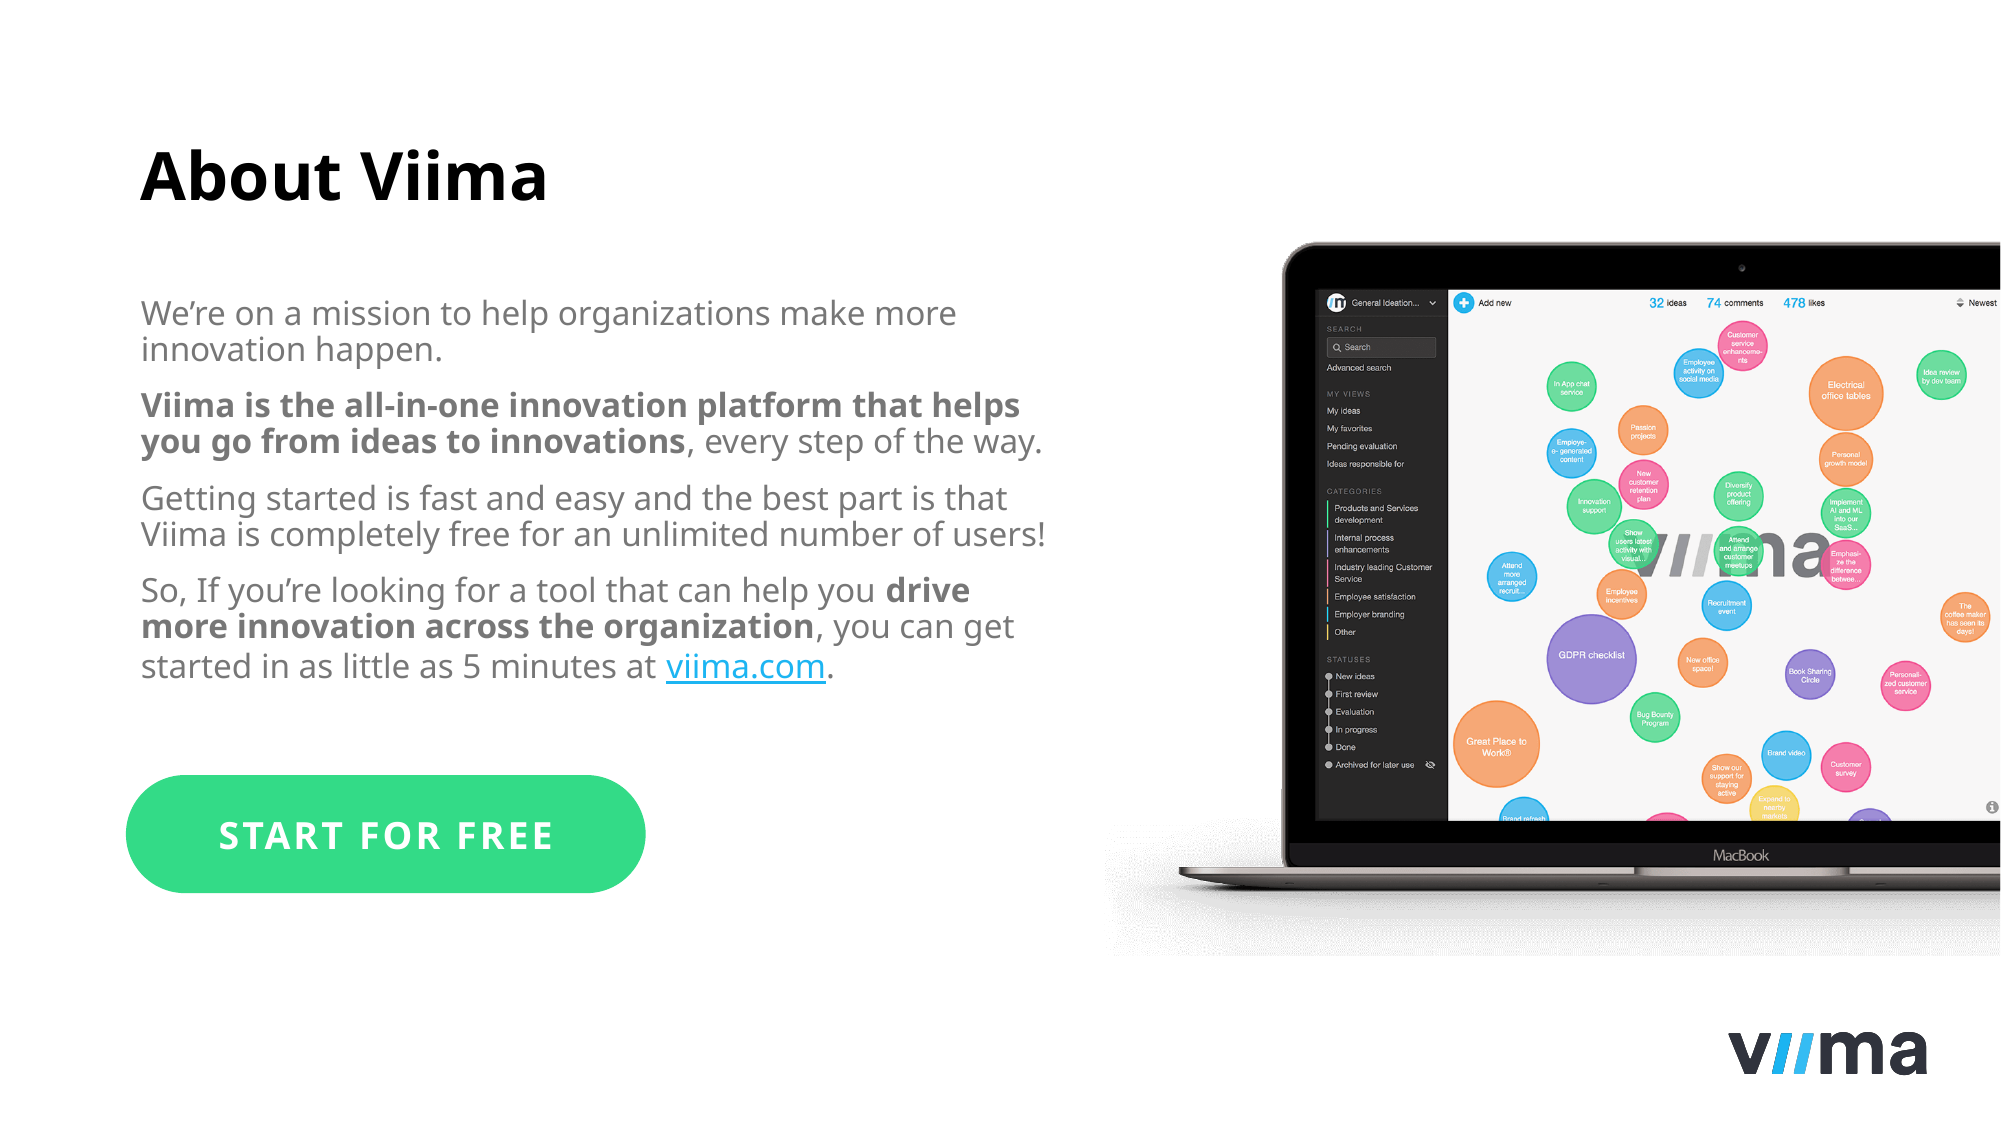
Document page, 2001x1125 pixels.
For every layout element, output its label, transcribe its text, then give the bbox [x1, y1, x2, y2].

picture [1099, 174, 2001, 956]
list We’re on a mission to help organizations make more innovation happen. Viima is the all-in-one innovation platform that helps you go from ideas to innovations, every step of the way. Getting started is fast and easy and the best part is that Viima is completely free for an unlimited number of users! So, If you’re looking for a tool that can help you drive more innovation across the organization, you can get started in as little as 5 minutes at viima.com. [125, 289, 1076, 1012]
title About Viima [125, 70, 1076, 288]
text_box START FOR FREE [124, 774, 647, 895]
picture [1712, 1012, 1943, 1095]
